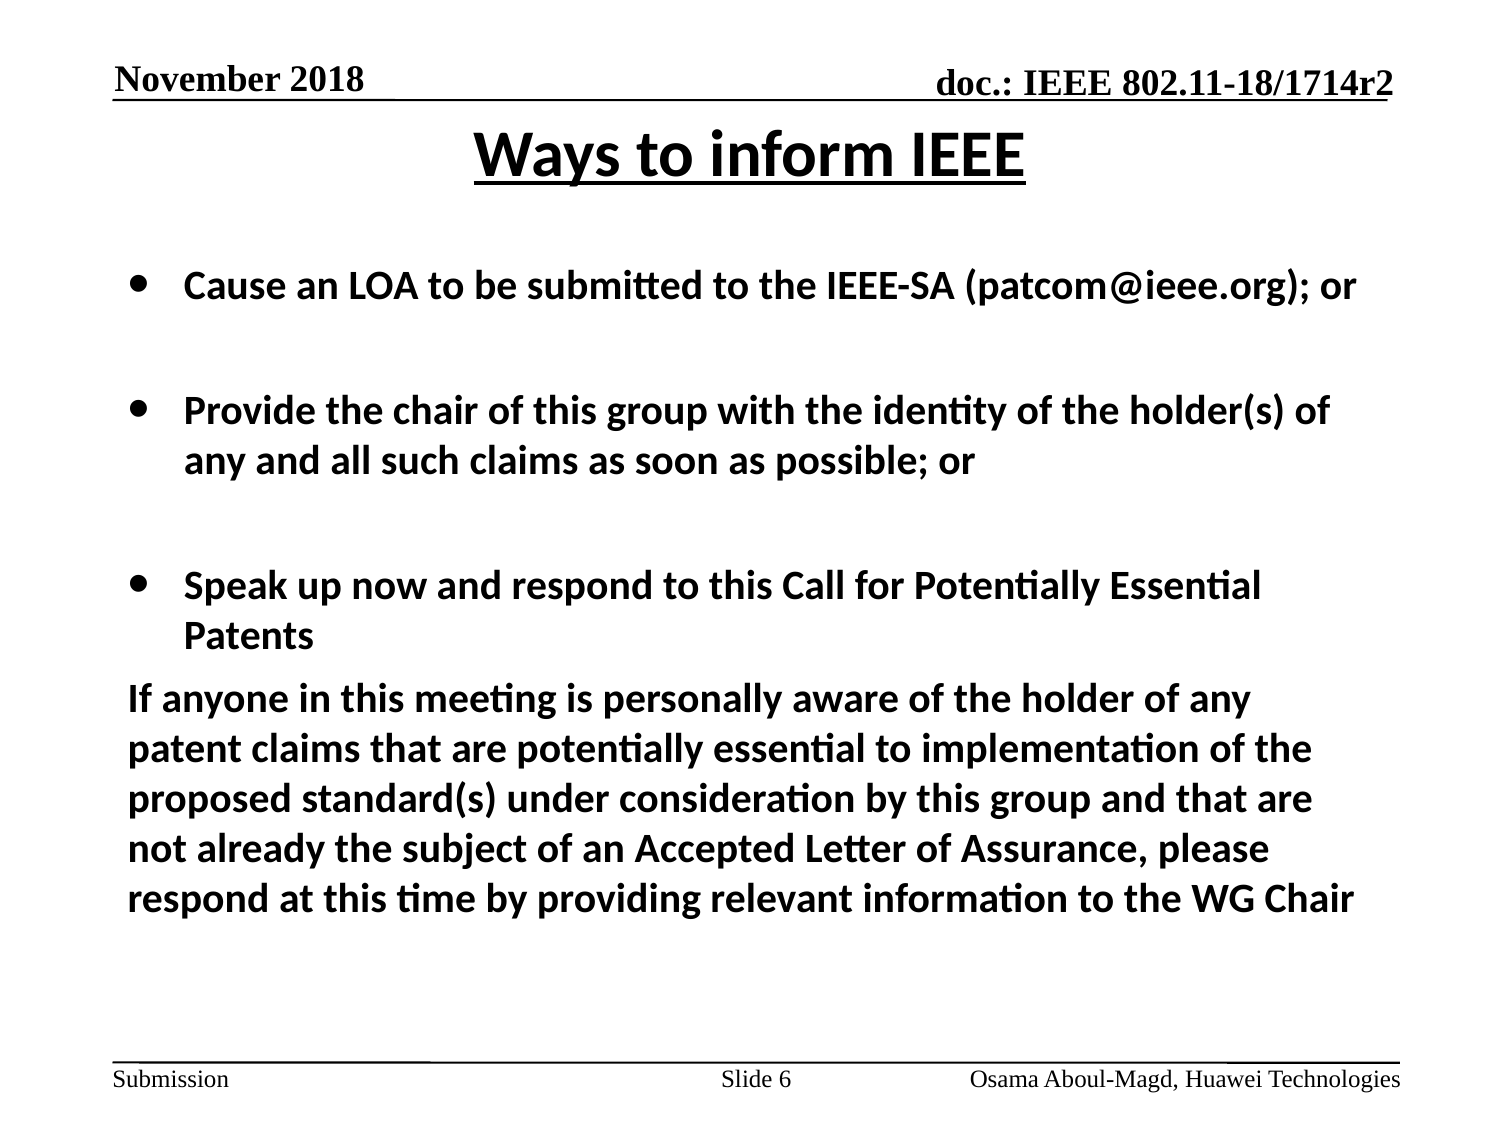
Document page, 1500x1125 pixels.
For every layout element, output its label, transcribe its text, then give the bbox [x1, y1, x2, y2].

footer Osama Aboul-Magd, Huawei Technologies [878, 1061, 1402, 1093]
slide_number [114, 54, 423, 100]
title Ways to inform IEEE [112, 112, 1388, 188]
list Cause an LOA to be submitted to the IEEE-SA (patcom@ieee.org); or Provide the chair of this group with the identity of the holder(s) of any and all such claims as soon as possible; or Speak up now and respond to this Call for Potentially Essential Patents If anyone in this meeting is personally aware of the holder of any patent claims that are potentially essential to implementation of the proposed standard(s) under consideration by this group and that are not already the subject of an Accepted Letter of Assurance, please respond at this time by providing relevant information to the WG Chair [112, 250, 1388, 926]
slide_number Slide 6 [712, 1061, 800, 1123]
